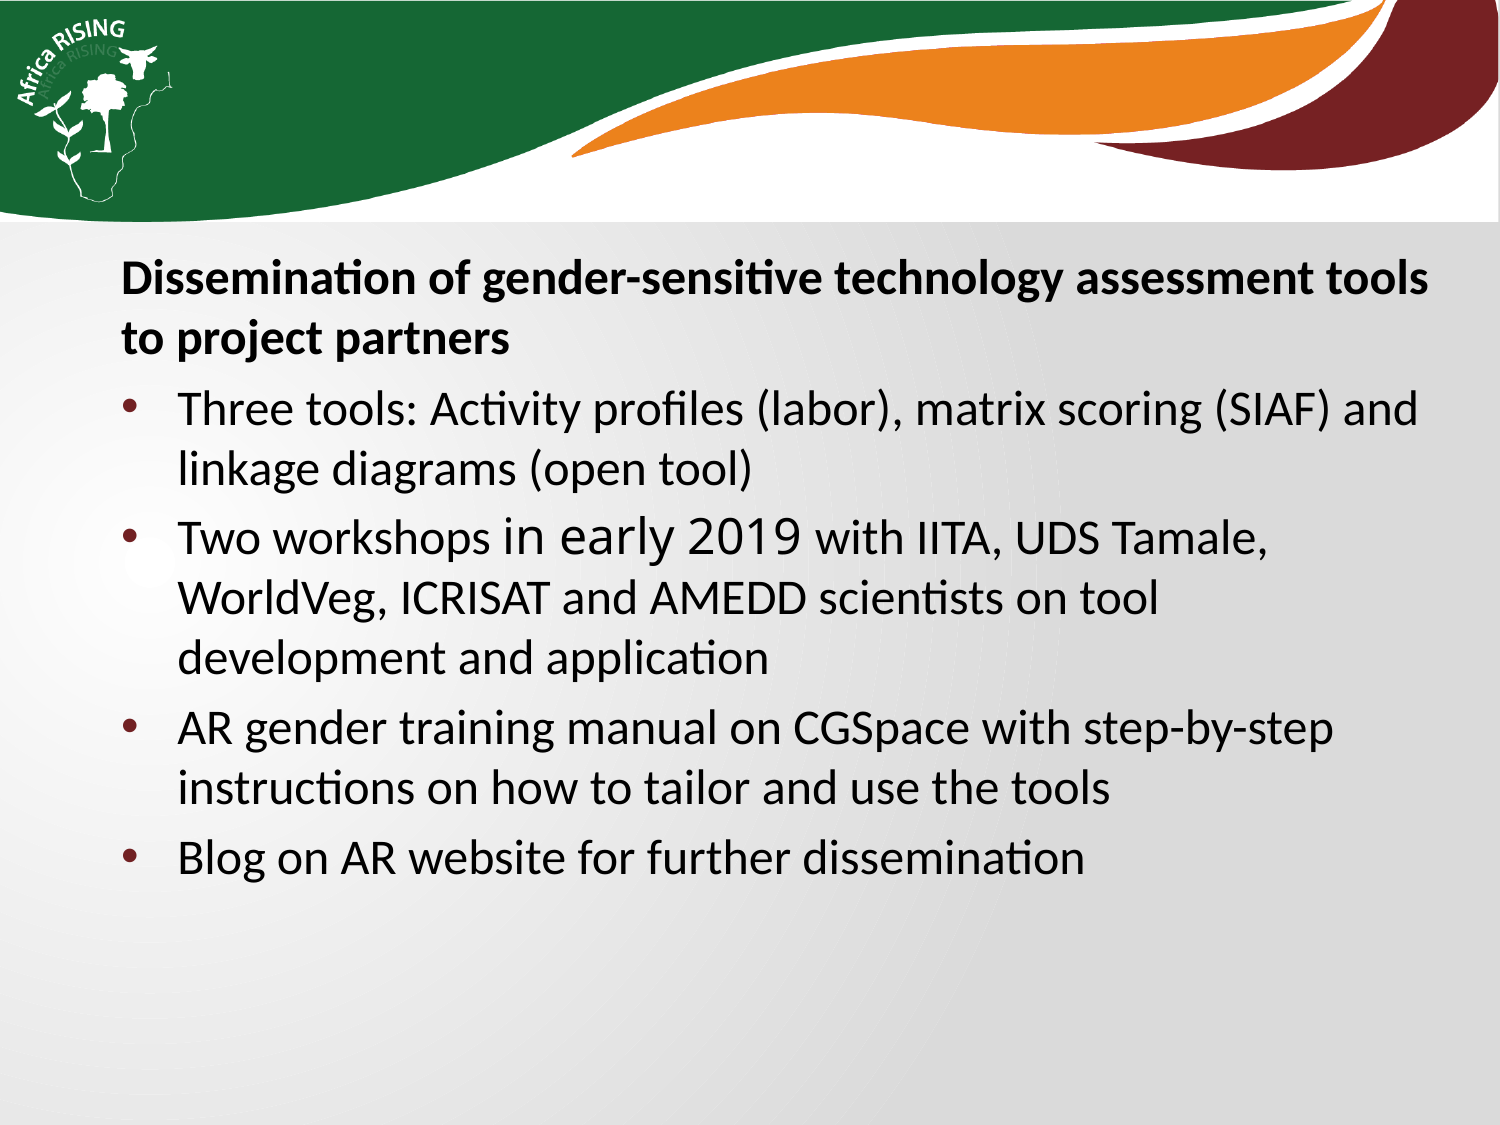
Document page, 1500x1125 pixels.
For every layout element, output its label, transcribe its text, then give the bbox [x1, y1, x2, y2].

picture [0, 0, 1499, 222]
list Dissemination of gender-sensitive technology assessment tools to project partners Three tools: Activity profiles (labor), matrix scoring (SIAF) and linkage diagrams (open tool) Two workshops in early 2019 with IITA, UDS Tamale, WorldVeg, ICRISAT and AMEDD scientists on tool development and application AR gender training manual on CGSpace with step-by-step instructions on how to tailor and use the tools Blog on AR website for further dissemination [87, 237, 1450, 1075]
